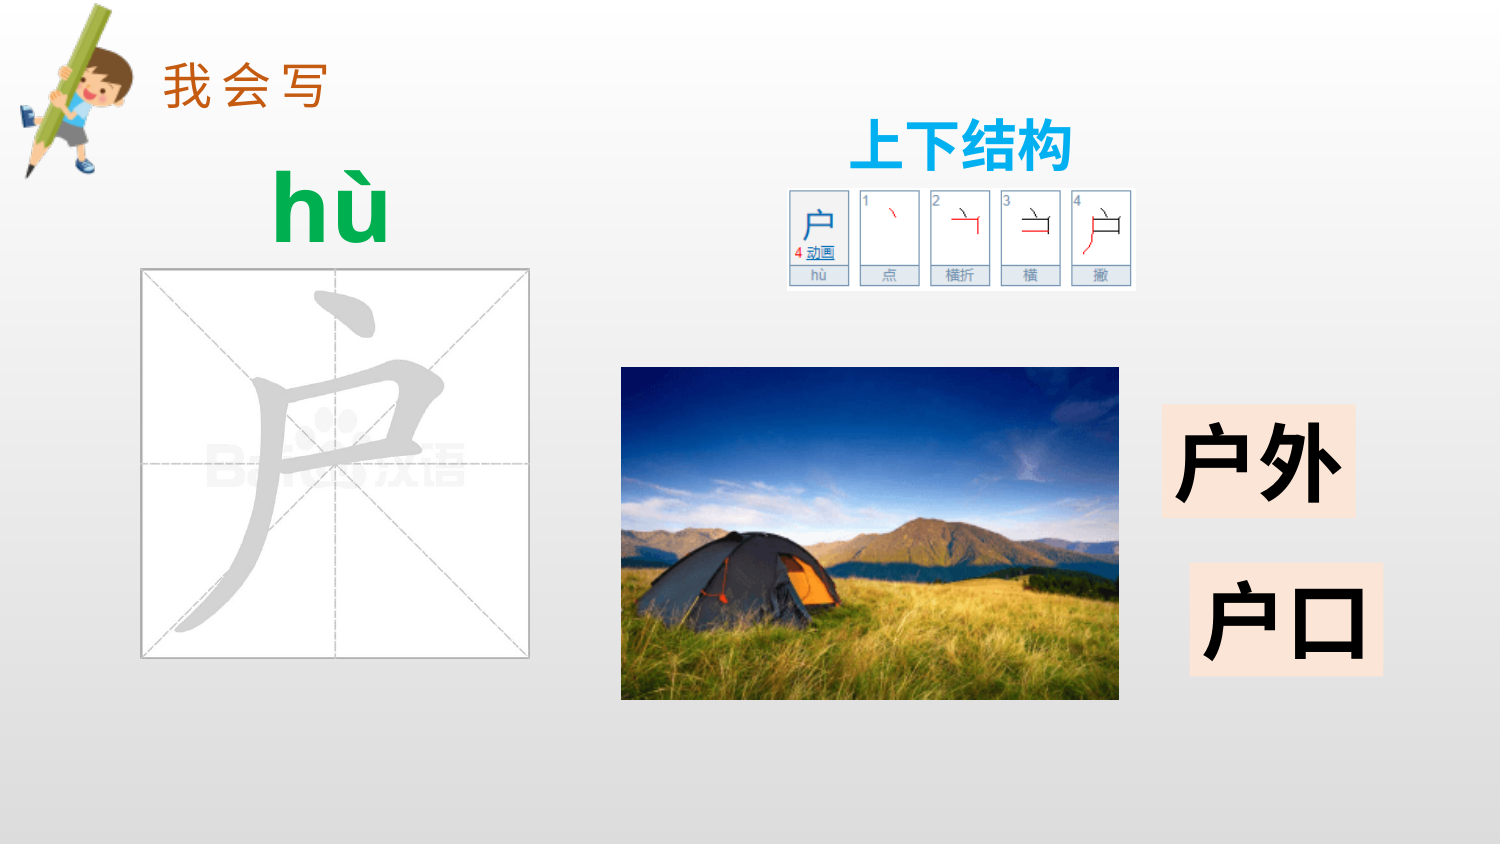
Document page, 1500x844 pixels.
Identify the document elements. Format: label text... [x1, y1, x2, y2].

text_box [8, 0, 354, 189]
picture [140, 268, 530, 659]
text_box hù [195, 143, 467, 267]
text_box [786, 102, 1136, 291]
picture [621, 367, 1119, 700]
text_box 户外 [1161, 404, 1356, 518]
text_box 户口 [1189, 562, 1384, 677]
